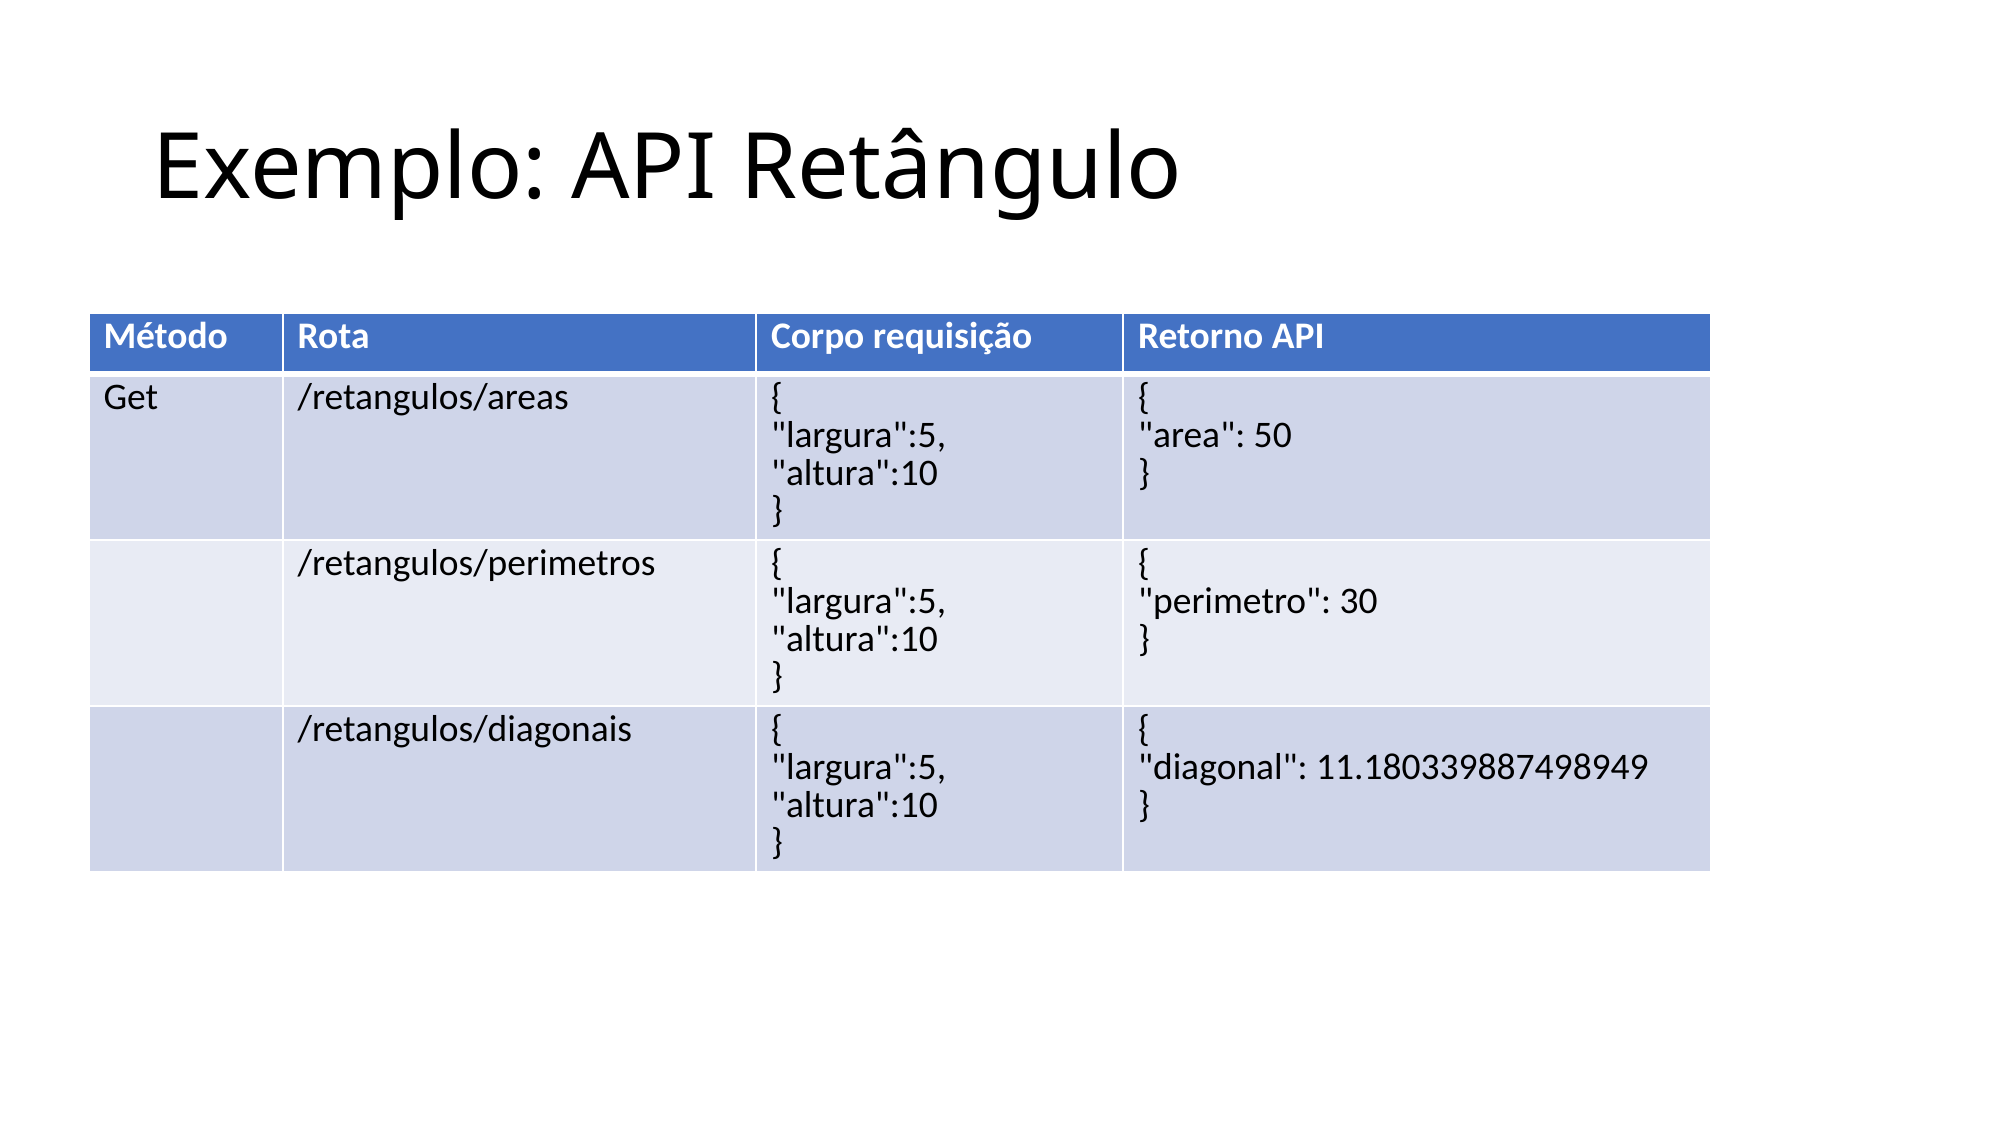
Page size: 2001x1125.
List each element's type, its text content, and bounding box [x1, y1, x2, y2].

table_cell [90, 707, 282, 871]
title Exemplo: API Retângulo [137, 59, 1863, 278]
table_header Retorno API [1124, 314, 1710, 371]
table_cell { "diagonal": 11.180339887498949 } [1124, 707, 1710, 871]
table_header Corpo requisição [757, 314, 1122, 371]
table_cell { "perimetro": 30 } [1124, 541, 1710, 705]
table_cell [90, 541, 282, 705]
table_cell { "largura":5, "altura":10 } [757, 541, 1122, 705]
table_cell Get [90, 377, 282, 539]
table_cell { "largura":5, "altura":10 } [757, 707, 1122, 871]
table_cell /retangulos/areas [284, 377, 755, 539]
table_cell /retangulos/perimetros [284, 541, 755, 705]
table_cell { "largura":5, "altura":10 } [757, 377, 1122, 539]
table_cell /retangulos/diagonais [284, 707, 755, 871]
table_cell { "area": 50 } [1124, 377, 1710, 539]
table_header Rota [284, 314, 755, 371]
table_header Método [90, 314, 282, 371]
